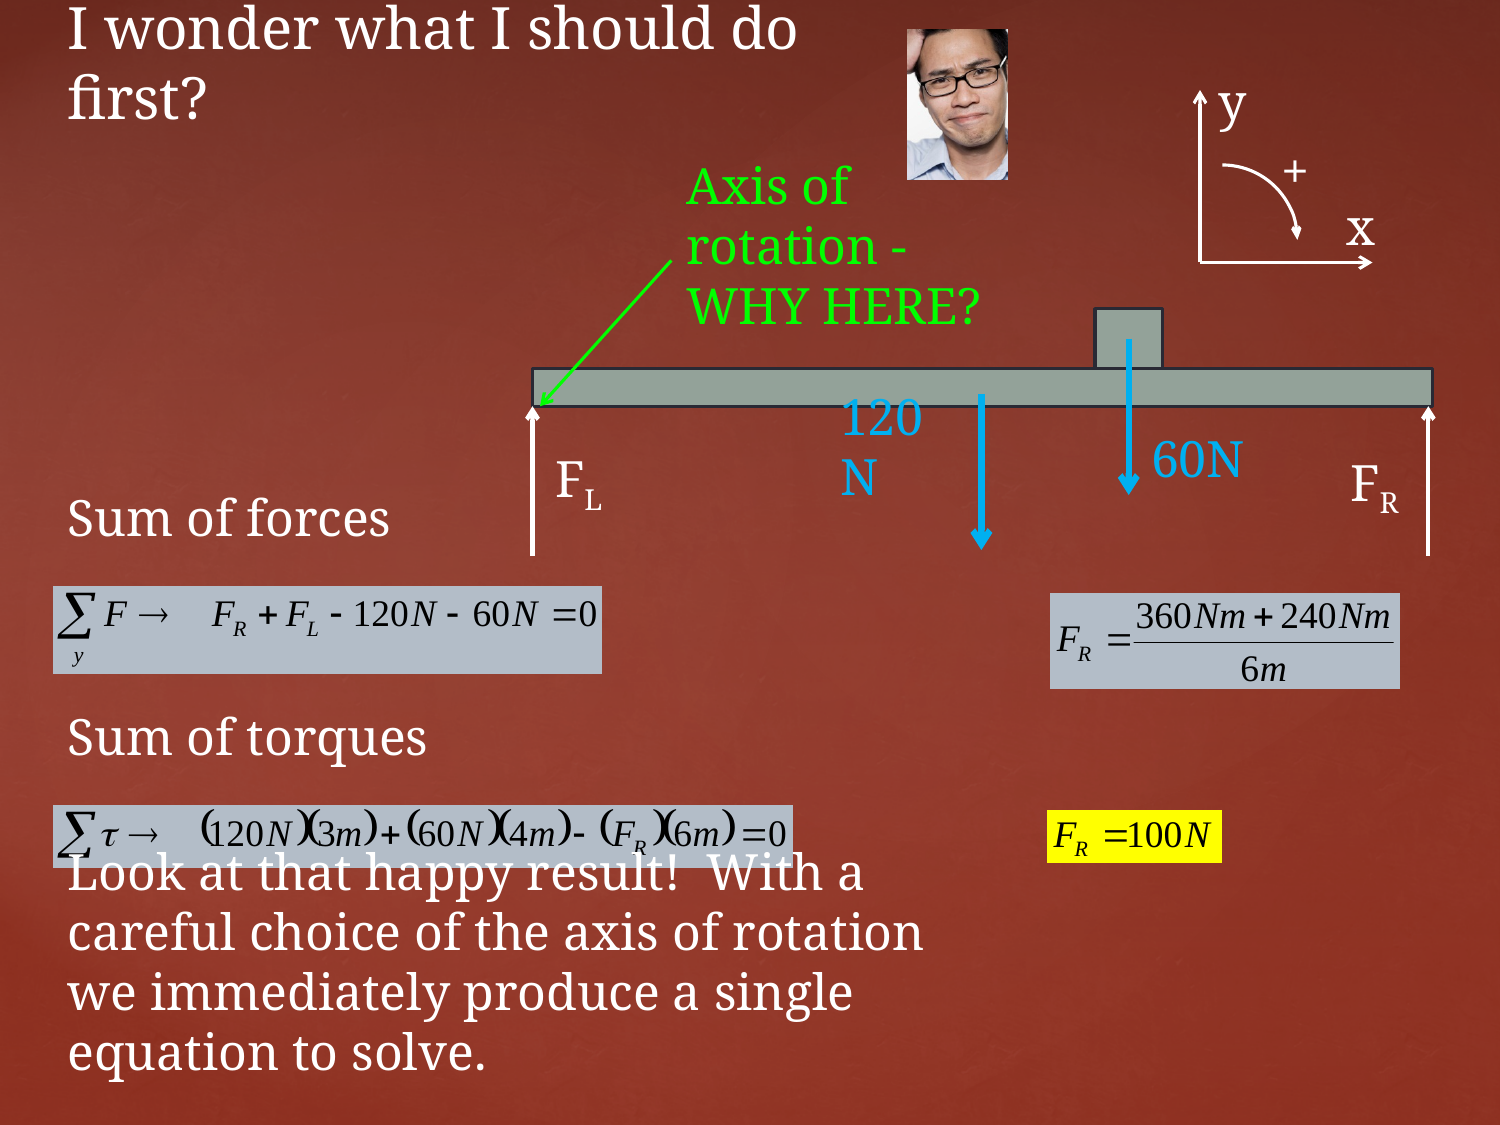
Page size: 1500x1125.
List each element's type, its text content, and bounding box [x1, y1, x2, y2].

title I wonder what I should do first? [52, 71, 896, 139]
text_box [988, 308, 1433, 557]
picture [906, 29, 1008, 181]
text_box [1049, 591, 1401, 690]
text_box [51, 804, 794, 869]
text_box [539, 220, 1051, 407]
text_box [1146, 74, 1415, 316]
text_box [1046, 809, 1223, 864]
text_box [1128, 338, 1267, 496]
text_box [824, 423, 982, 551]
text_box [531, 415, 816, 557]
text_box Sum of torques [52, 705, 555, 774]
text_box Look at that happy result! With a careful choice of the axis of rotation we immediately produce a single equation to solve. [52, 900, 977, 1088]
text_box Sum of forces [52, 486, 428, 555]
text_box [51, 585, 603, 675]
